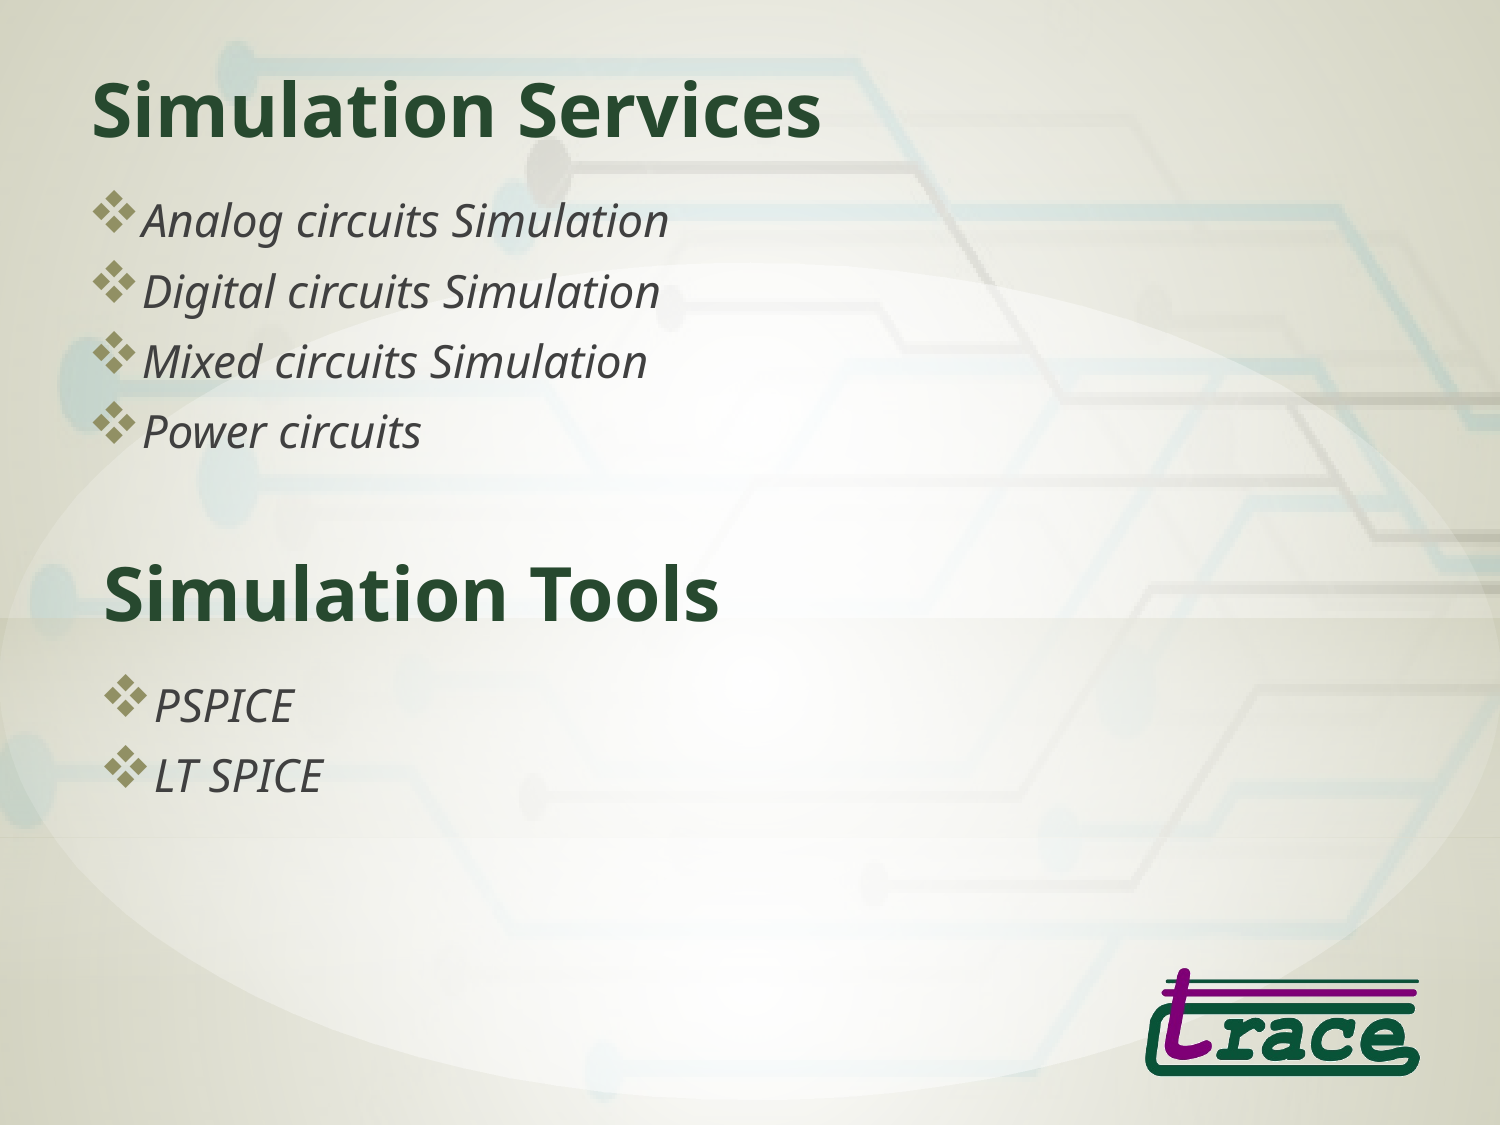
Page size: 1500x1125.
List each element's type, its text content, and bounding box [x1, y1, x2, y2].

list Analog circuits Simulation Digital circuits Simulation Mixed circuits Simulation Power circuits [64, 184, 1115, 539]
title Simulation Services [76, 54, 1145, 243]
text_box PSPICE LT SPICE [76, 668, 502, 942]
picture [1139, 924, 1423, 1125]
text_box Simulation Tools [88, 538, 1157, 727]
